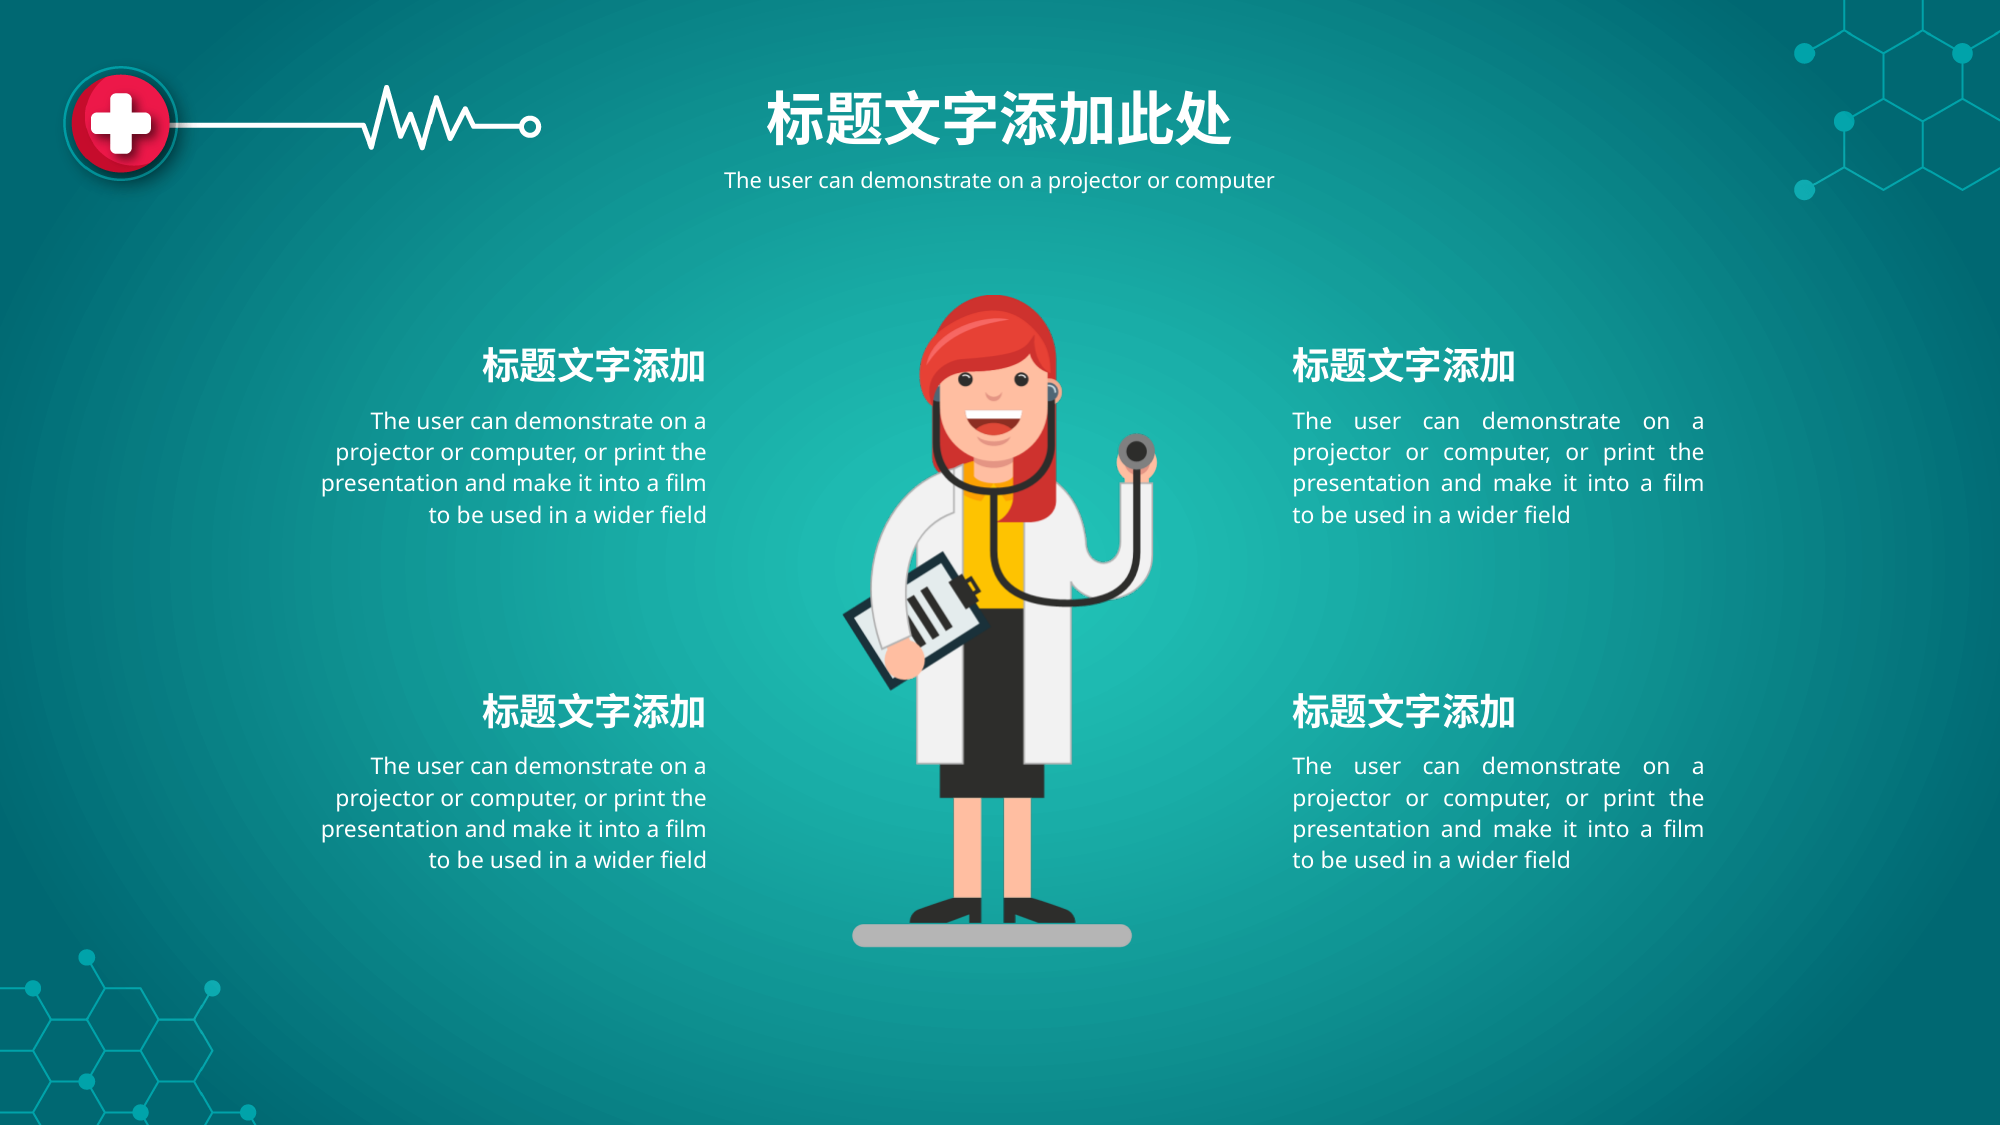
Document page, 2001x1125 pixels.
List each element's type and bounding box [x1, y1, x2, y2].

text_box [279, 680, 723, 883]
text_box [1277, 334, 1721, 537]
text_box [1277, 680, 1721, 883]
text_box [279, 334, 723, 537]
text_box [660, 74, 1340, 199]
picture [0, 0, 2000, 1125]
